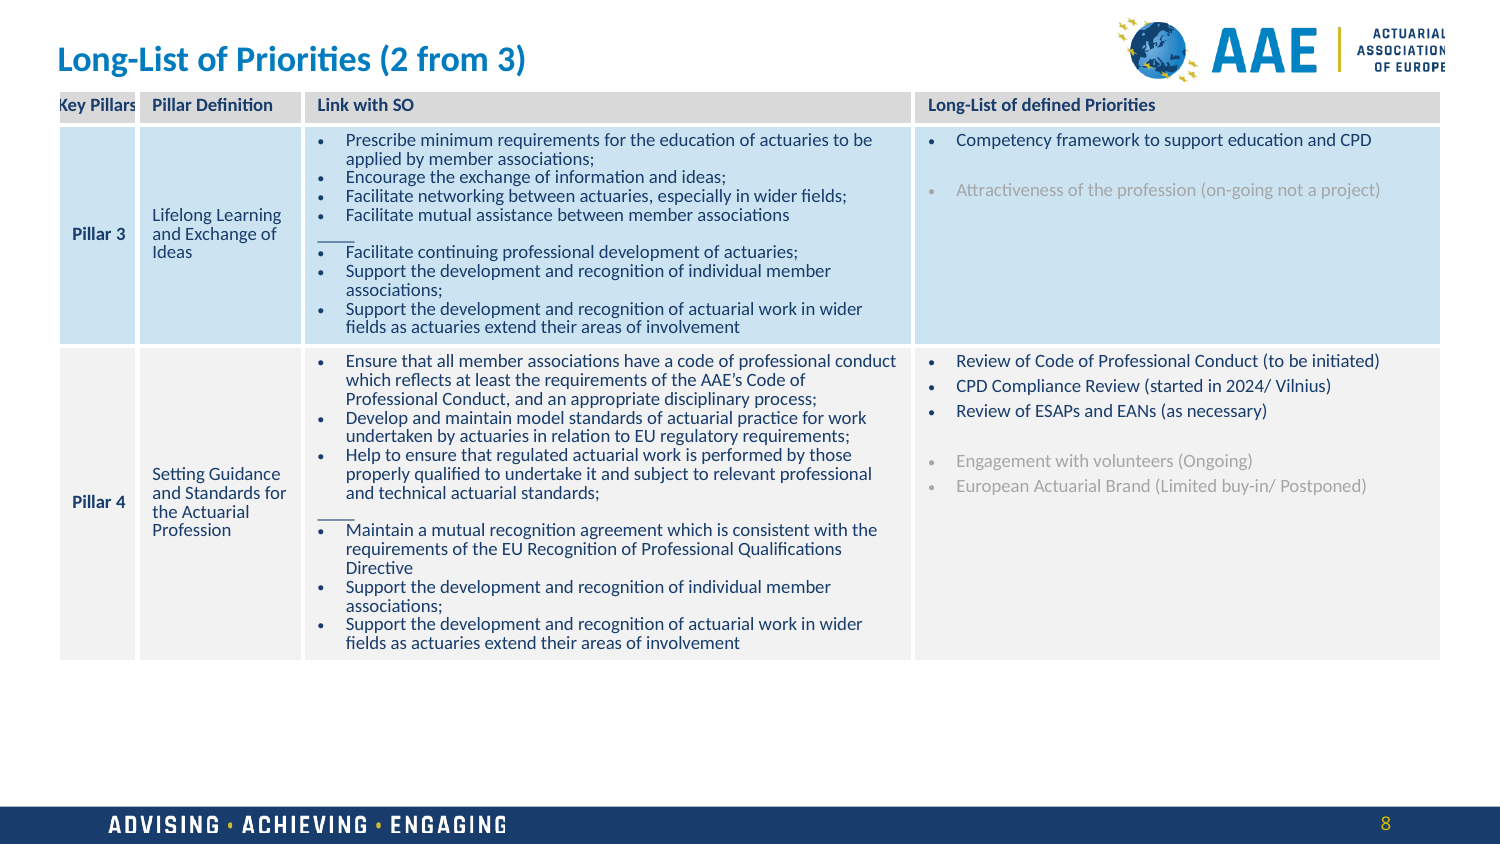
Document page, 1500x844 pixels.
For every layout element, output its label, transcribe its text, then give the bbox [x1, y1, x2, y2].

table_cell Setting Guidance and Standards for the Actuarial Profession [140, 348, 301, 660]
slide_number 8 [1102, 809, 1392, 842]
table_cell Lifelong Learning and Exchange of Ideas [140, 127, 301, 344]
table_cell Prescribe minimum requirements for the education of actuaries to be applied by member associations; Encourage the exchange of information and ideas; Facilitate networking between actuaries, especially in wider fields; Facilitate mutual assistance between member associations ____ Facilitate continuing professional development of actuaries; Support the development and recognition of individual member associations; Support the development and recognition of actuarial work in wider fields as actuaries extend their areas of involvement [305, 127, 911, 344]
table_header Pillar Definition [140, 99, 301, 123]
table_cell Ensure that all member associations have a code of professional conduct which reflects at least the requirements of the AAE’s Code of Professional Conduct, and an appropriate disciplinary process; Develop and maintain model standards of actuarial practice for work undertaken by actuaries in relation to EU regulatory requirements; Help to ensure that regulated actuarial work is performed by those properly qualified to undertake it and subject to relevant professional and technical actuarial standards; ____ Maintain a mutual recognition agreement which is consistent with the requirements of the EU Recognition of Professional Qualifications Directive Support the development and recognition of individual member associations; Support the development and recognition of actuarial work in wider fields as actuaries extend their areas of involvement [305, 348, 911, 660]
text_box Long-List of Priorities (2 from 3) [57, 35, 1232, 99]
table_cell Pillar 3 [60, 127, 135, 344]
table_cell Review of Code of Professional Conduct (to be initiated) CPD Compliance Review (started in 2024/ Vilnius) Review of ESAPs and EANs (as necessary) Engagement with volunteers (Ongoing) European Actuarial Brand (Limited buy-in/ Postponed) [915, 348, 1440, 660]
table_header Link with SO [305, 99, 911, 123]
table_cell Pillar 4 [60, 348, 135, 660]
table_header Long-List of defined Priorities [915, 92, 1440, 123]
table_header Key Pillars [60, 99, 135, 123]
table_cell Competency framework to support education and CPD Attractiveness of the profession (on-going not a project) [915, 127, 1440, 344]
